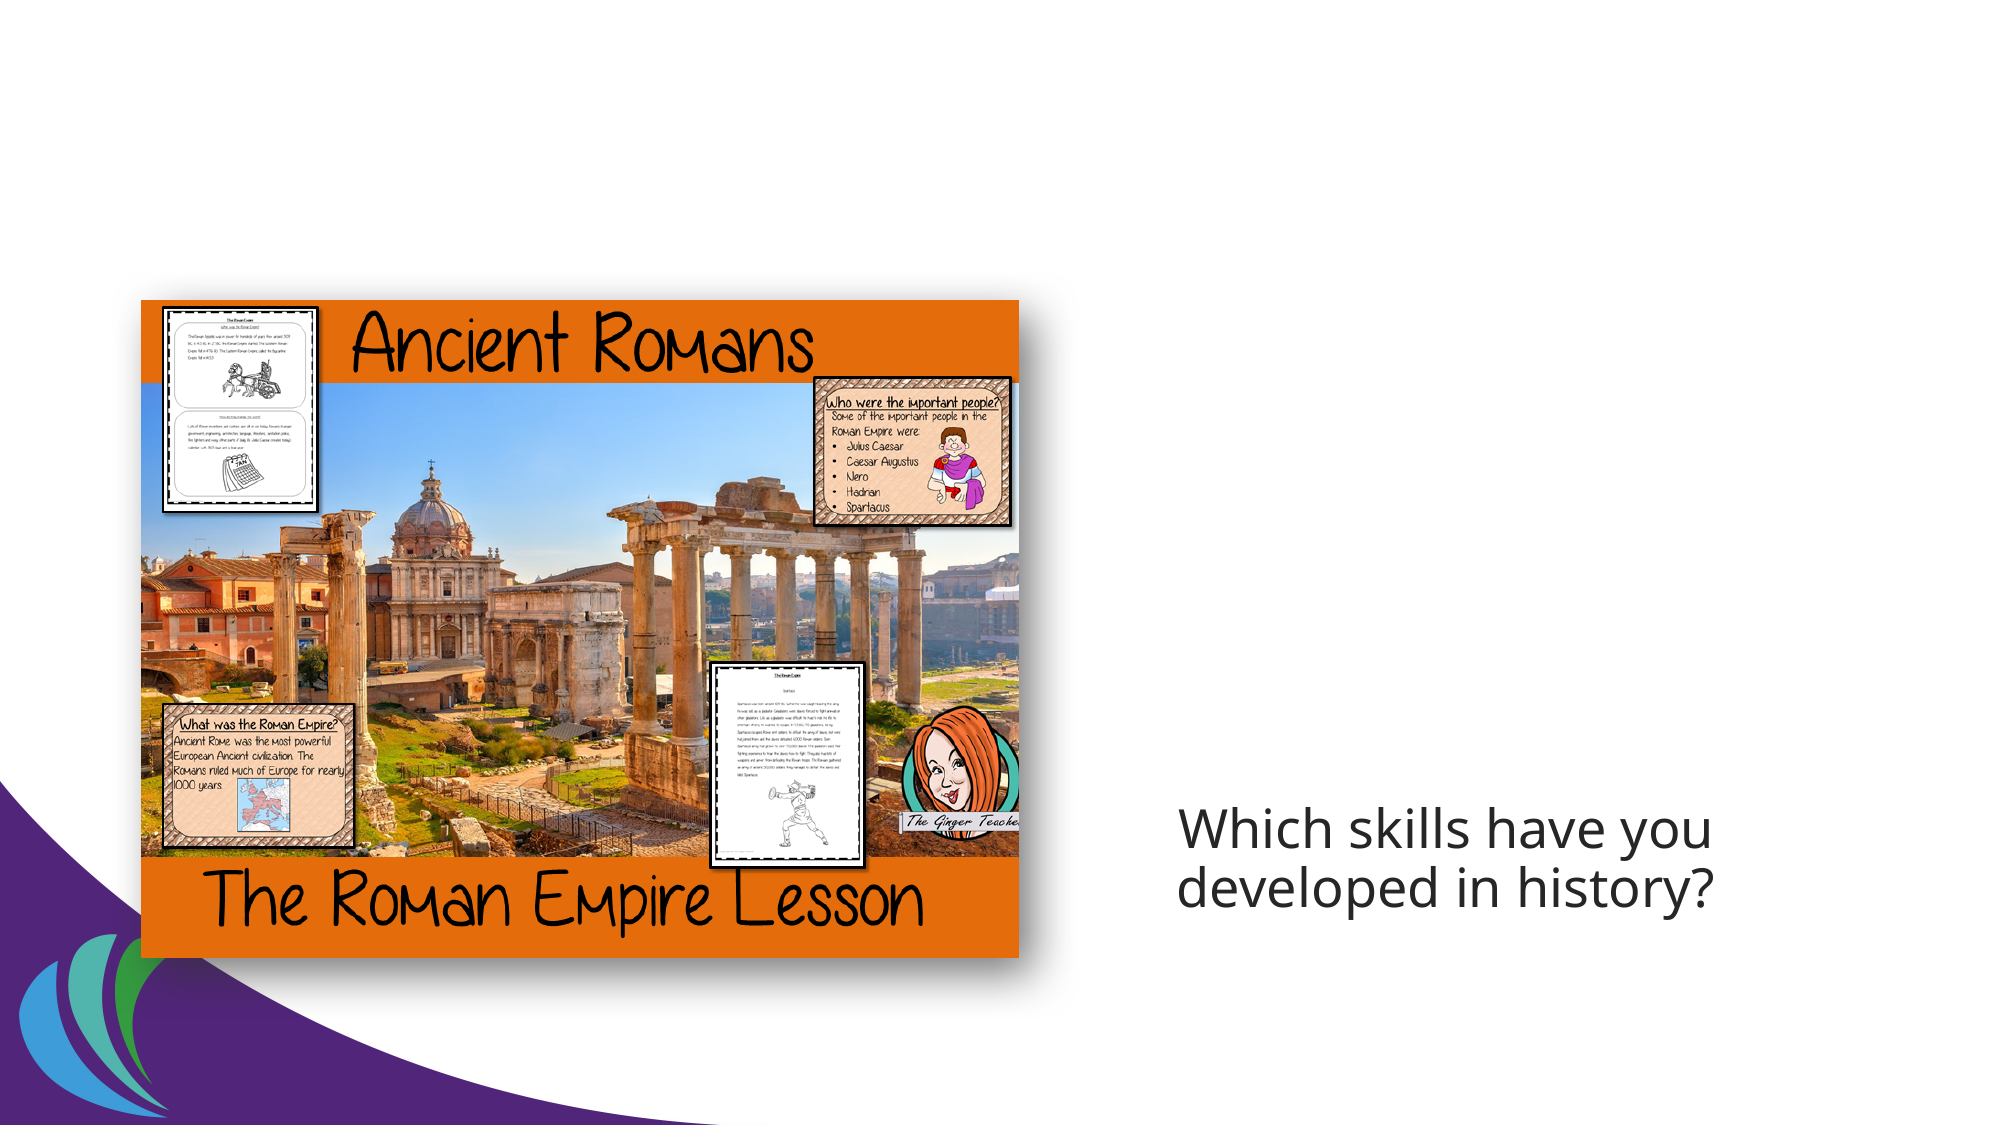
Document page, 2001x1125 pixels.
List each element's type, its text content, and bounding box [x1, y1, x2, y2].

picture [0, 1, 2000, 1125]
title Which skills have you developed in history? [1066, 794, 1859, 927]
